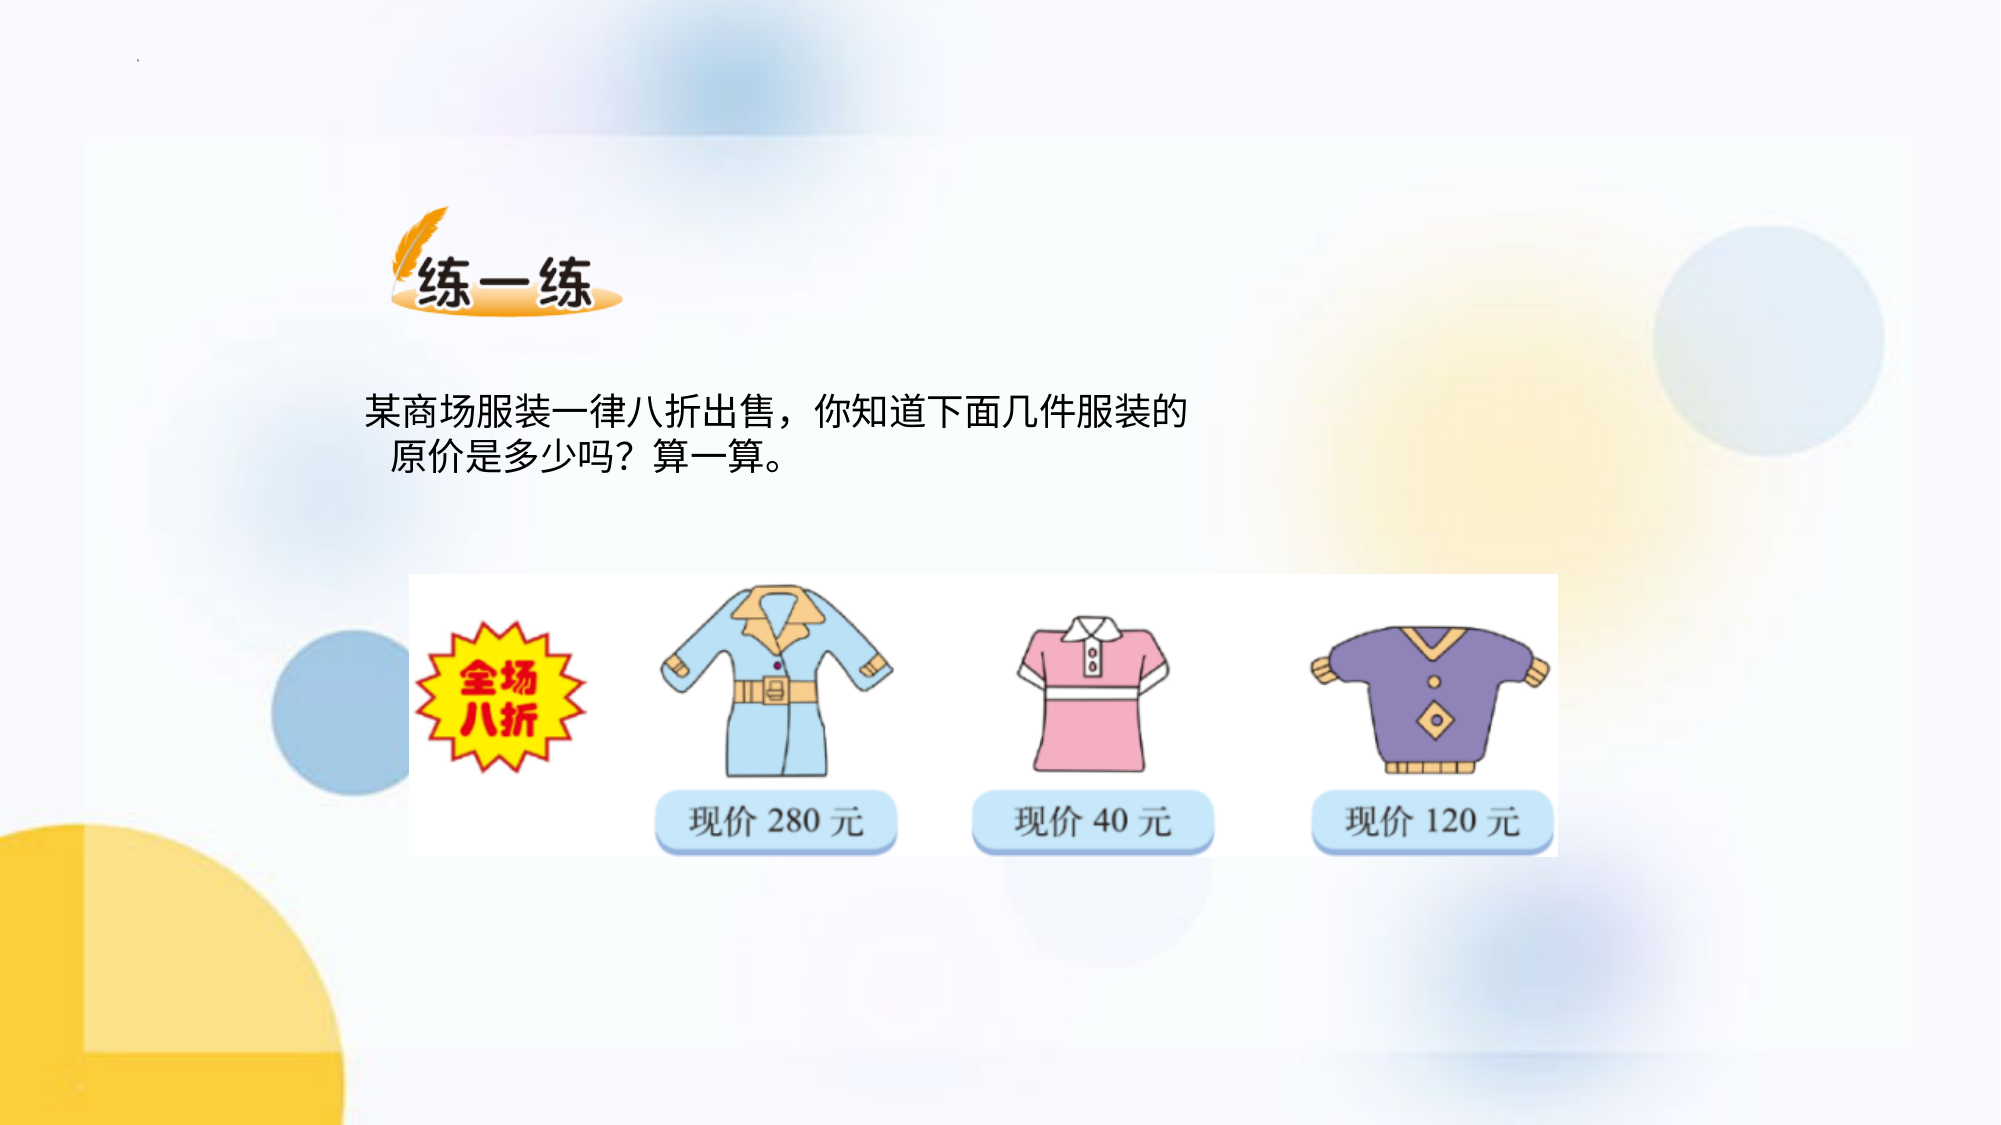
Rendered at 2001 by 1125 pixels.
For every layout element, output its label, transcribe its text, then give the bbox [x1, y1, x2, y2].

picture [0, 0, 2001, 1125]
text_box 某商场服装一律八折出售，你知道下面几件服装的 原价是多少吗？算一算。 [349, 380, 1722, 486]
